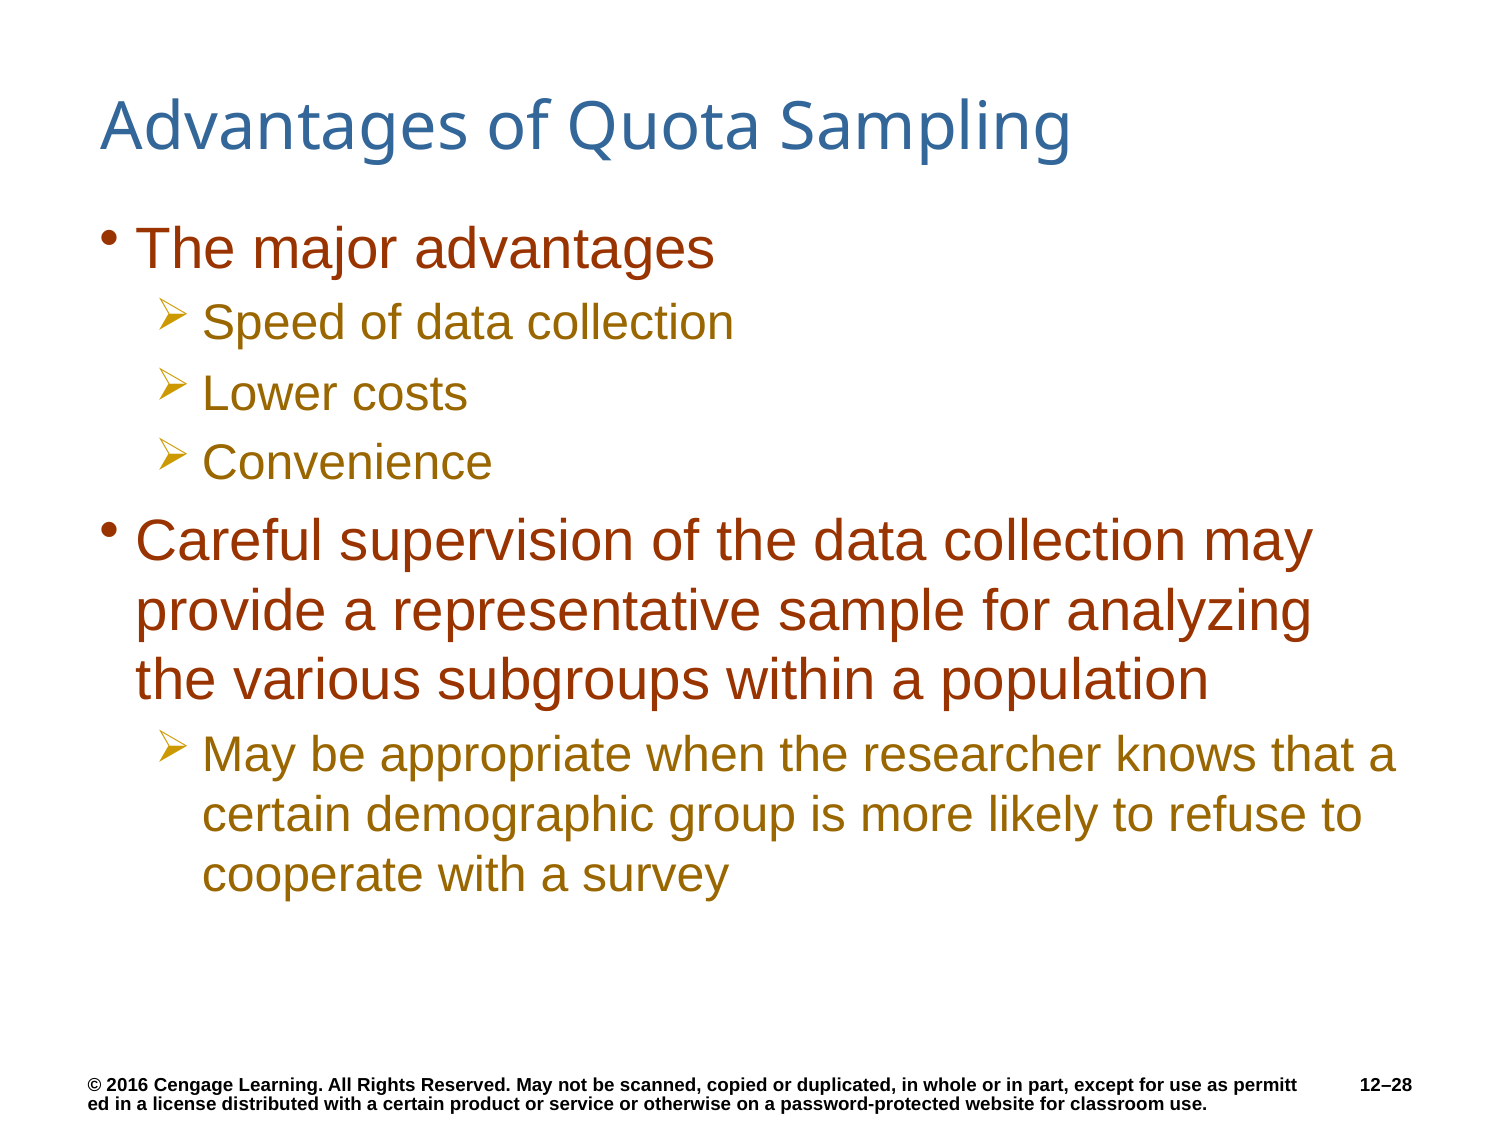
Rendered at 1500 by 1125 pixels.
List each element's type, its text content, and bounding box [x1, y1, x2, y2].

footer © 2016 Cengage Learning. All Rights Reserved. May not be scanned, copied or duplicated, in whole or in part, except for use as permitted in a license distributed with a certain product or service or otherwise on a password-protected website for classroom use. [87, 1057, 1050, 1103]
title Advantages of Quota Sampling [85, 75, 1411, 171]
slide_number 12–28 [1050, 1042, 1413, 1103]
list The major advantages Speed of data collection Lower costs Convenience Careful supervision of the data collection may provide a representative sample for analyzing the various subgroups within a population May be appropriate when the researcher knows that a certain demographic group is more likely to refuse to cooperate with a survey [84, 202, 1414, 1013]
